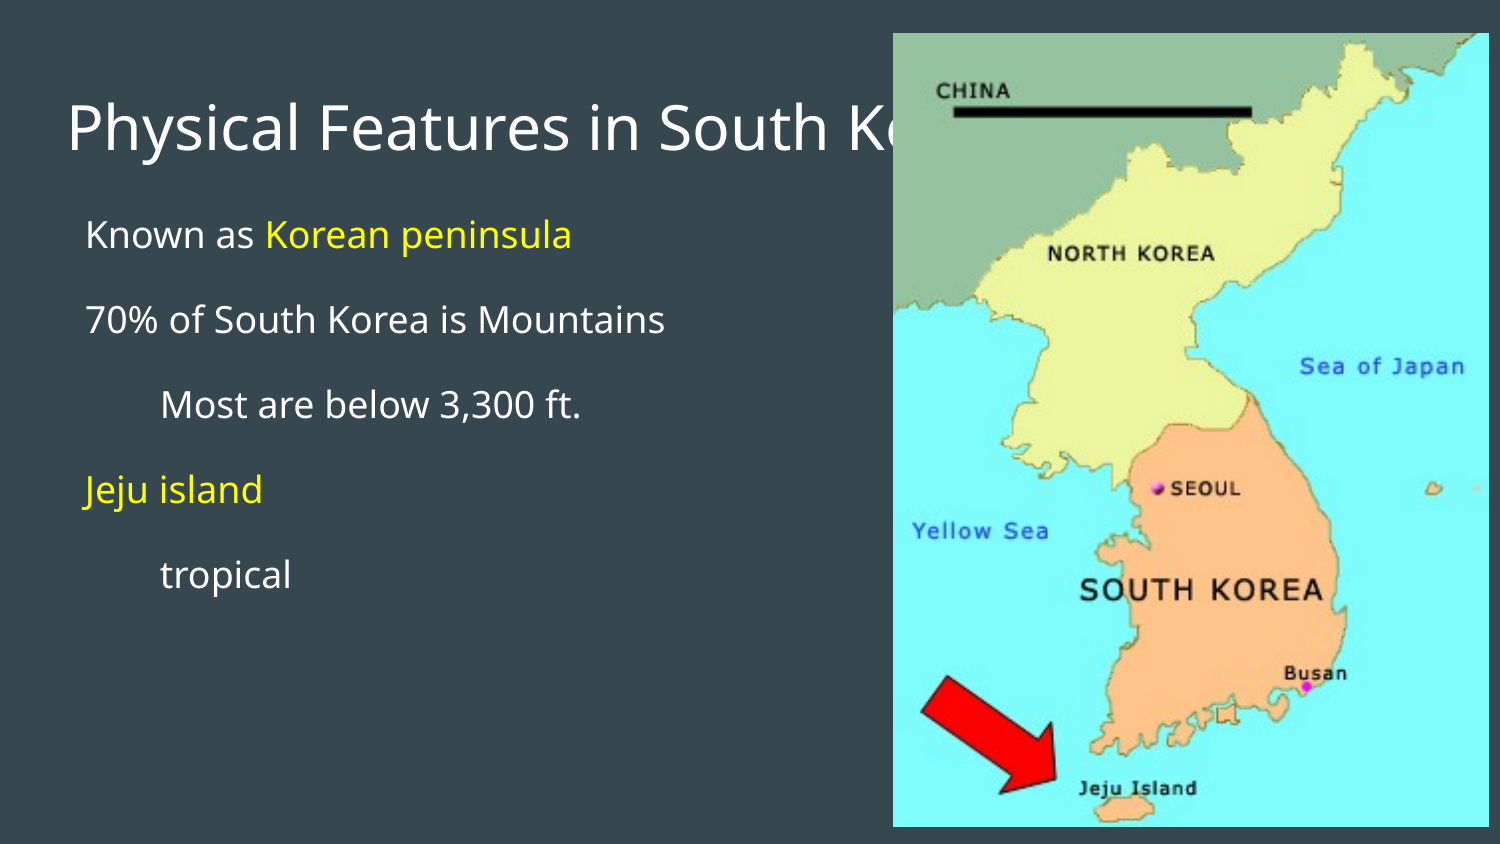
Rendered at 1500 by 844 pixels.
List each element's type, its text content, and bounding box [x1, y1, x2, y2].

title Physical Features in South Korea [51, 72, 888, 167]
picture [893, 33, 1489, 827]
list Known as Korean peninsula 70% of South Korea is Mountains Most are below 3,300 ft. Jeju island tropical [51, 189, 708, 750]
